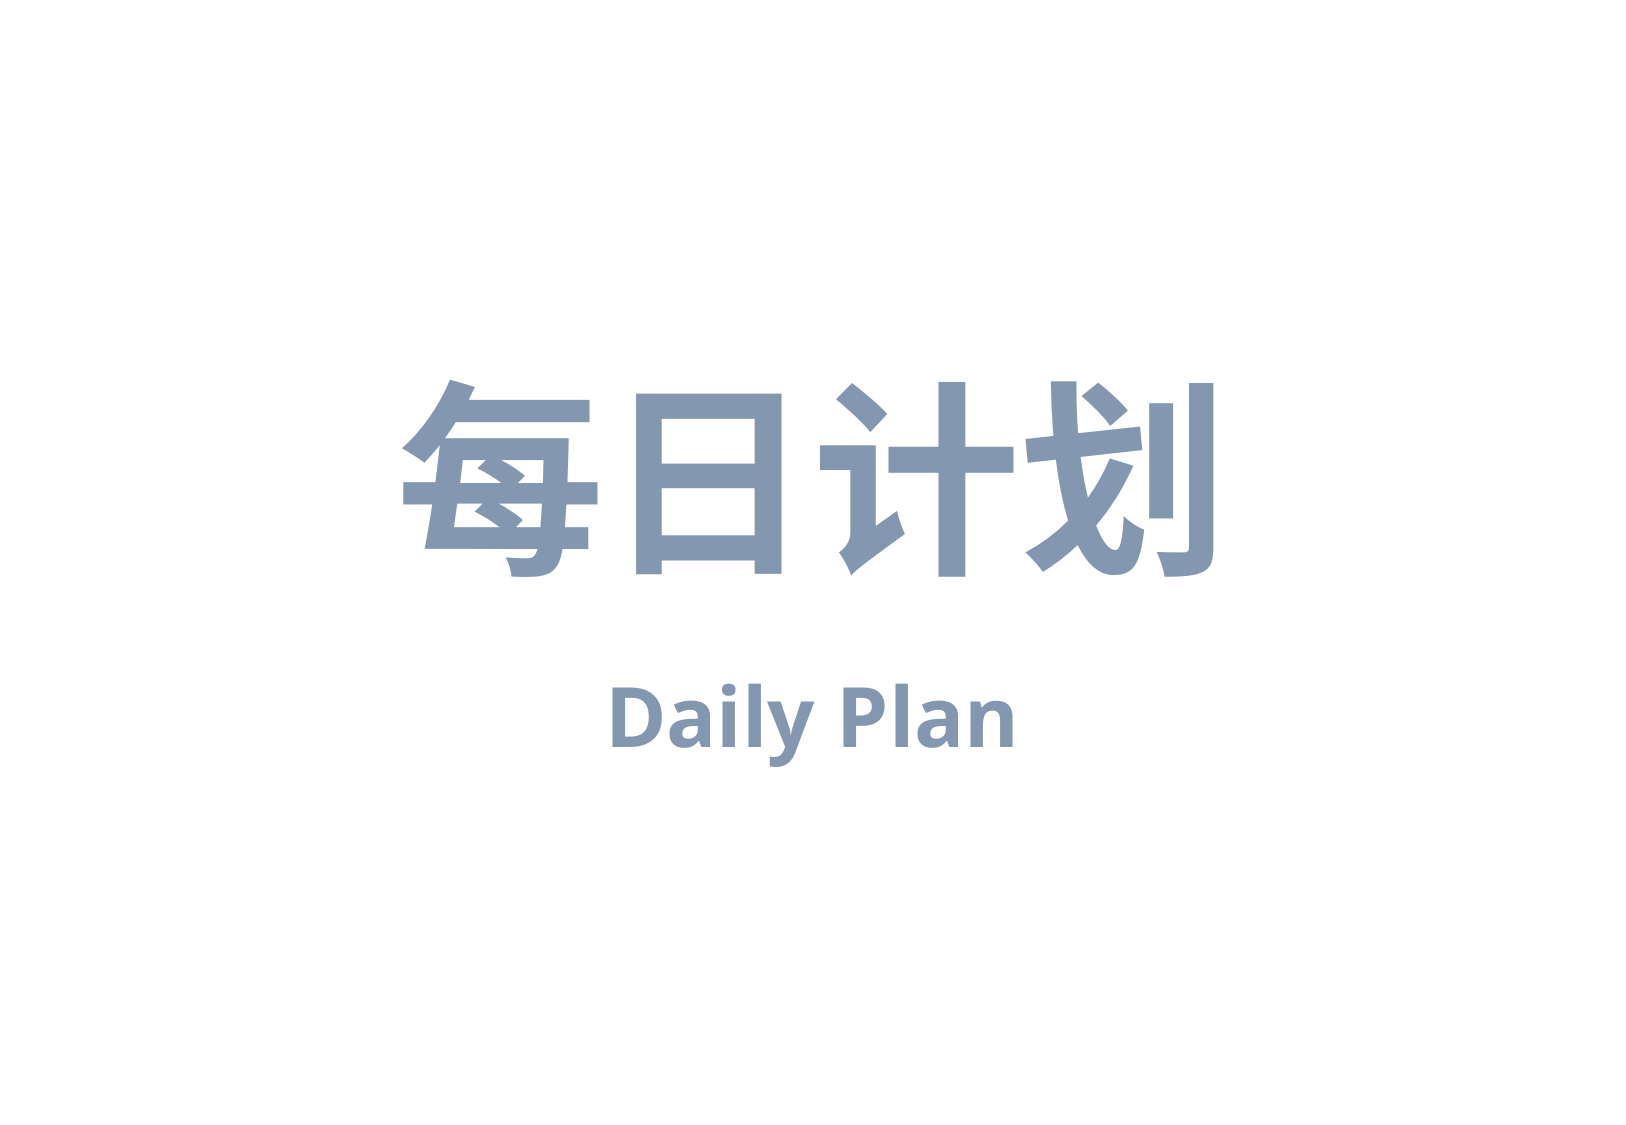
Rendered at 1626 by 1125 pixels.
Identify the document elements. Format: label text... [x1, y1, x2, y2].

text_box Daily Plan [370, 657, 1255, 772]
text_box 每日计划 [370, 342, 1255, 608]
